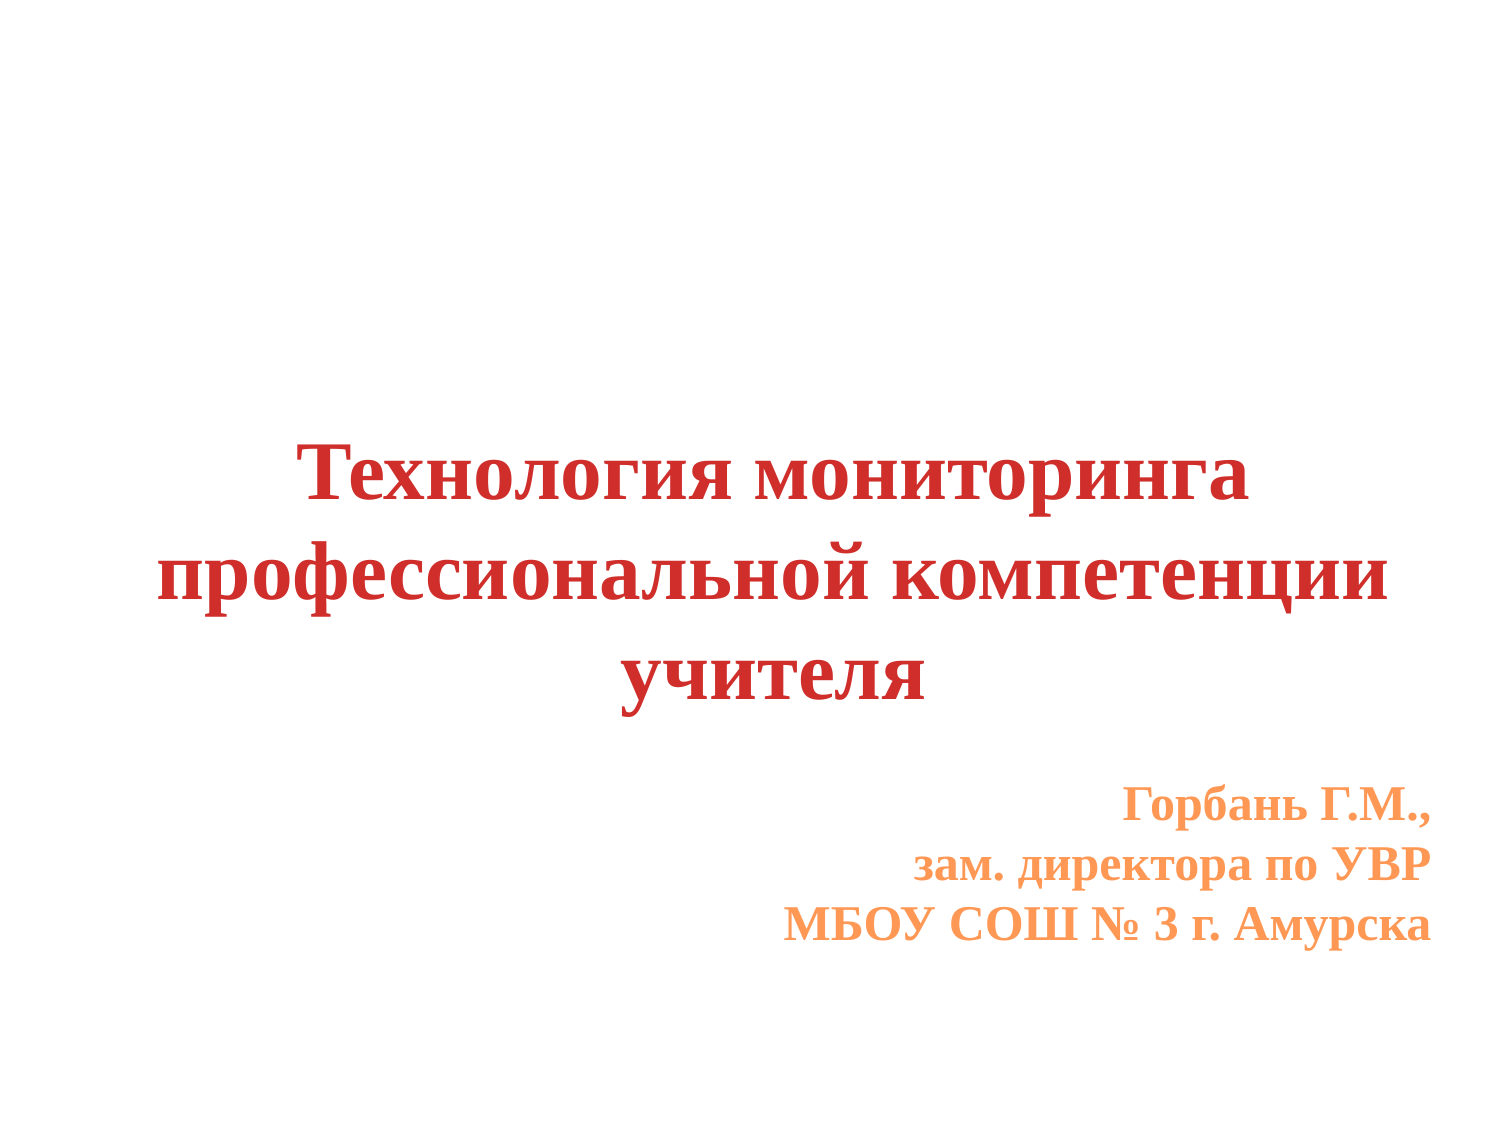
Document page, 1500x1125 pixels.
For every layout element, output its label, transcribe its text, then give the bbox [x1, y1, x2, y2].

text_box Горбань Г.М., зам. директора по УВР МБОУ СОШ № 3 г. Амурска [620, 763, 1459, 958]
text_box Технология мониторинга профессиональной компетенции учителя [123, 408, 1424, 724]
